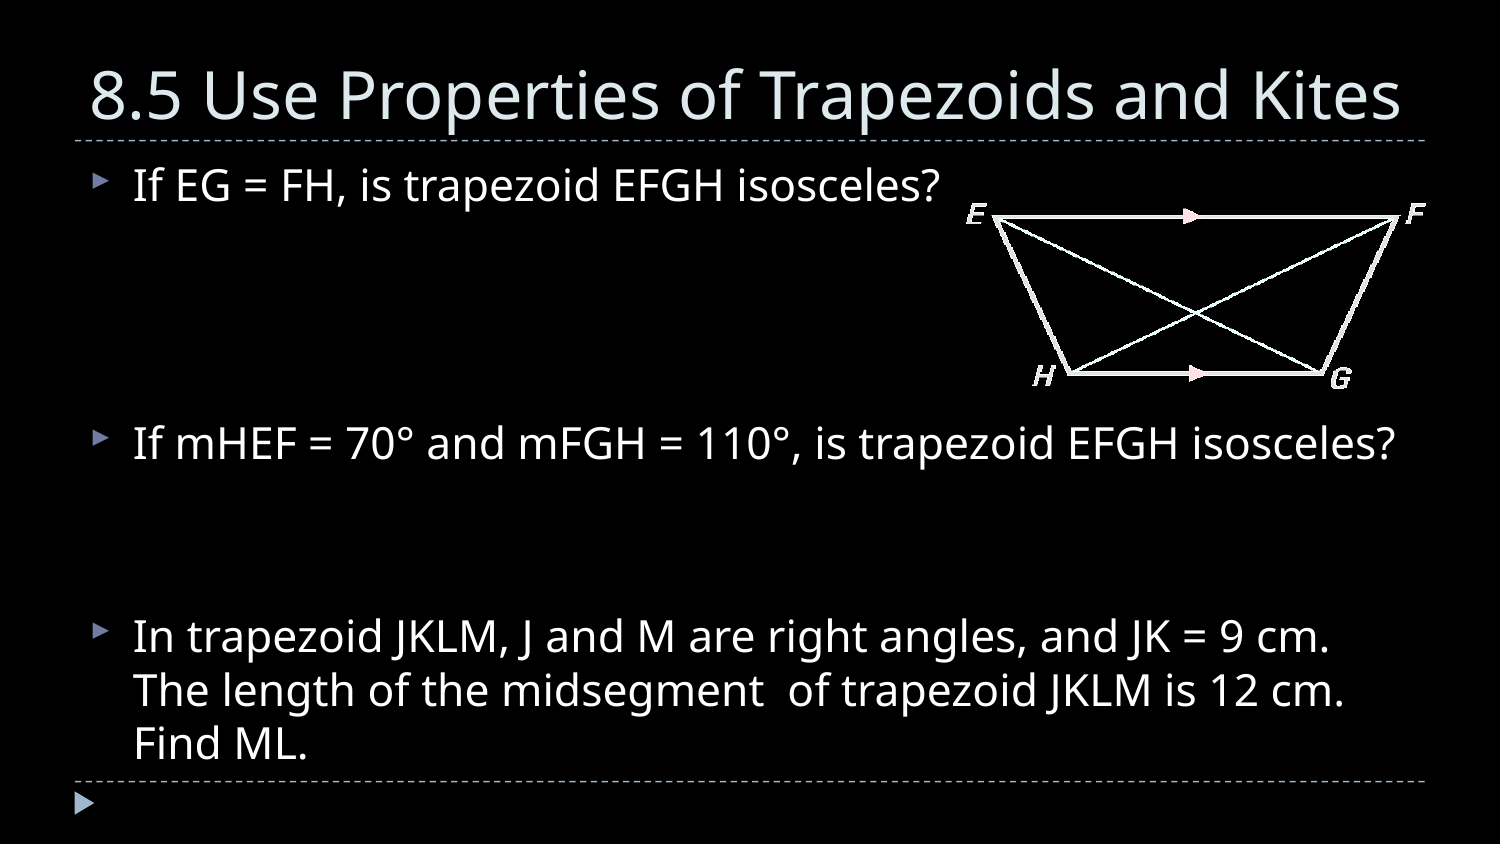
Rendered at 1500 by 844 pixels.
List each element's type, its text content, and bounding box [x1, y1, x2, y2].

title 8.5 Use Properties of Trapezoids and Kites [75, 18, 1425, 141]
picture [962, 201, 1429, 392]
